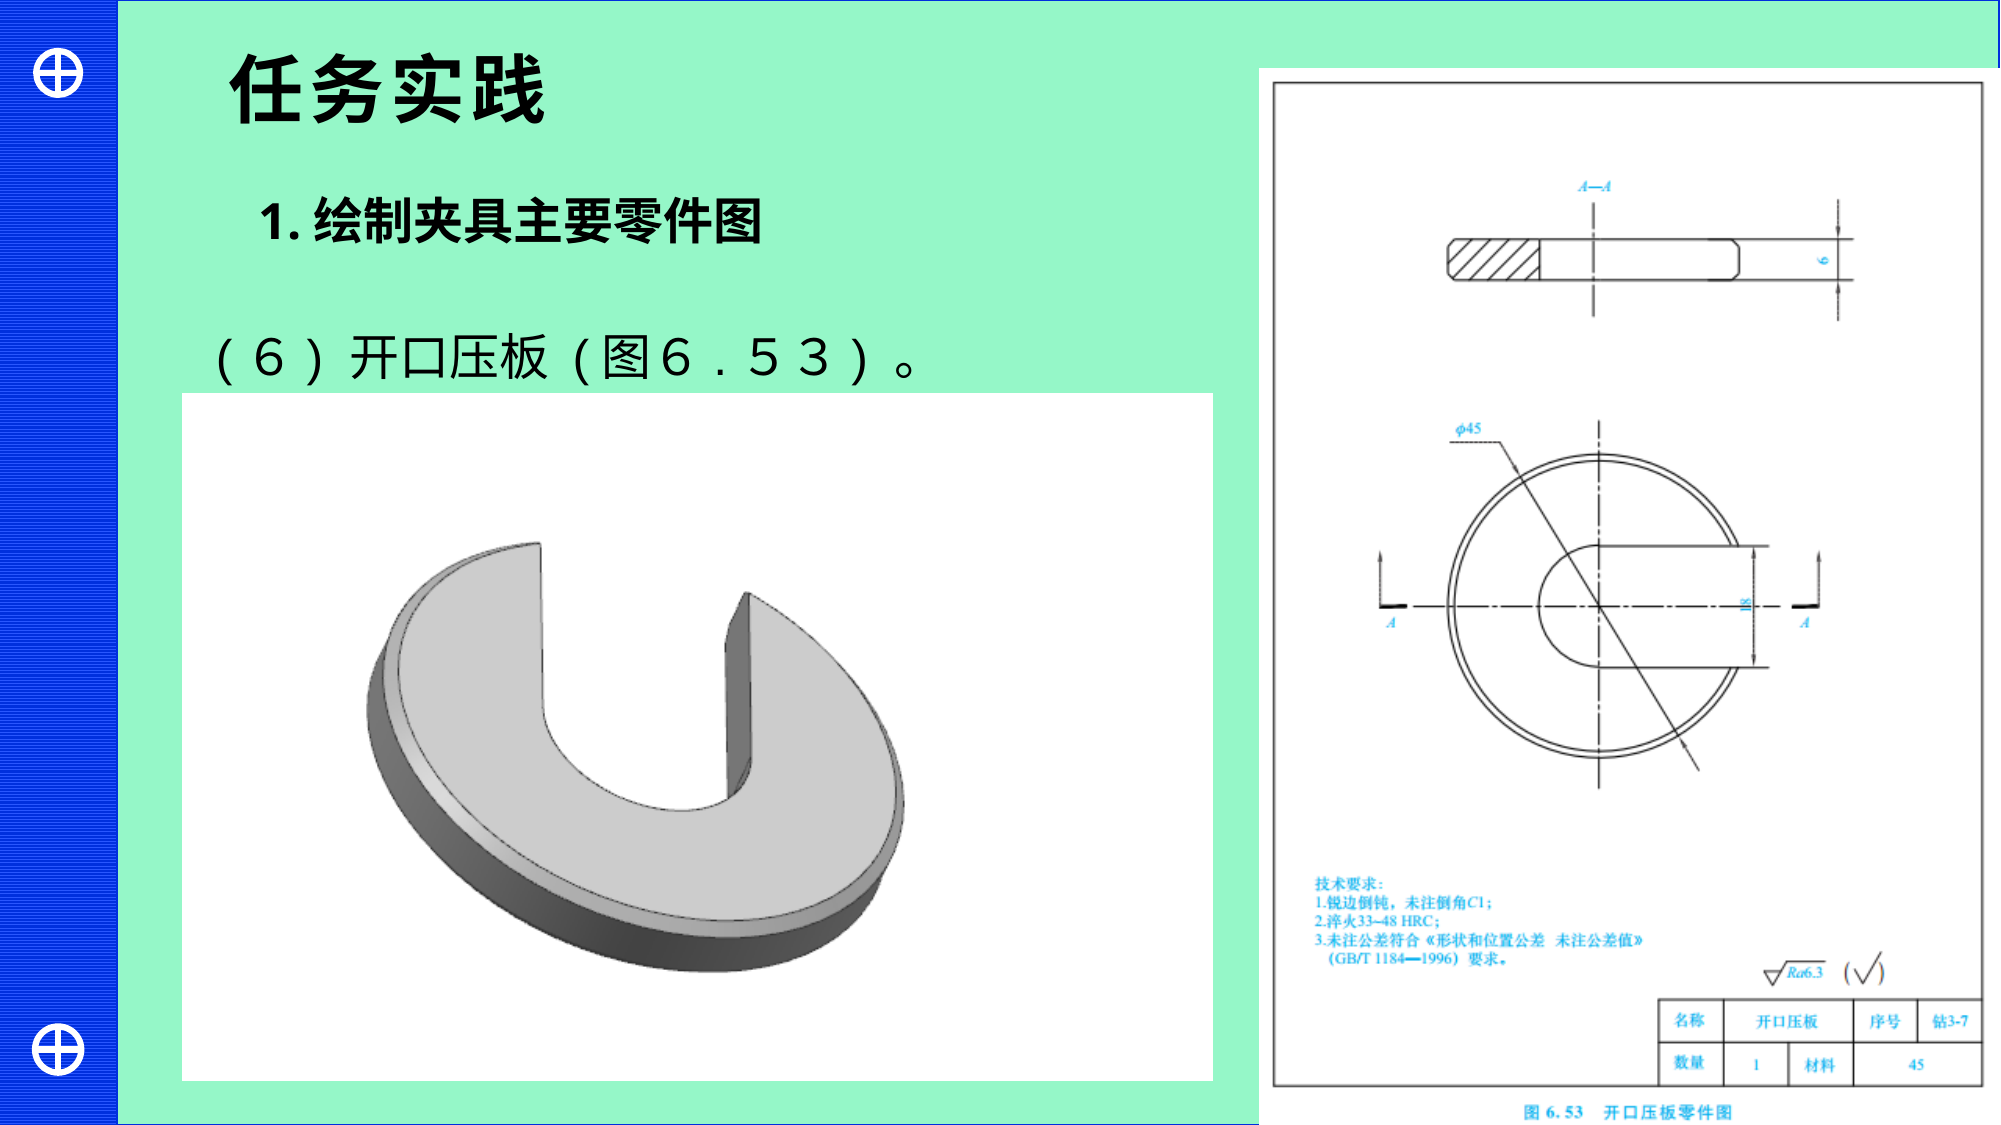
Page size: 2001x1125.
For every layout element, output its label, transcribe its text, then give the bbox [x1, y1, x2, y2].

text_box 1.绘制夹具主要零件图 [243, 182, 1244, 258]
text_box (６) 开口压板 (图６.５３) 。 [126, 287, 1259, 428]
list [182, 393, 1213, 1081]
picture [1259, 68, 2000, 1125]
text_box 任务实践 [126, 18, 1414, 140]
